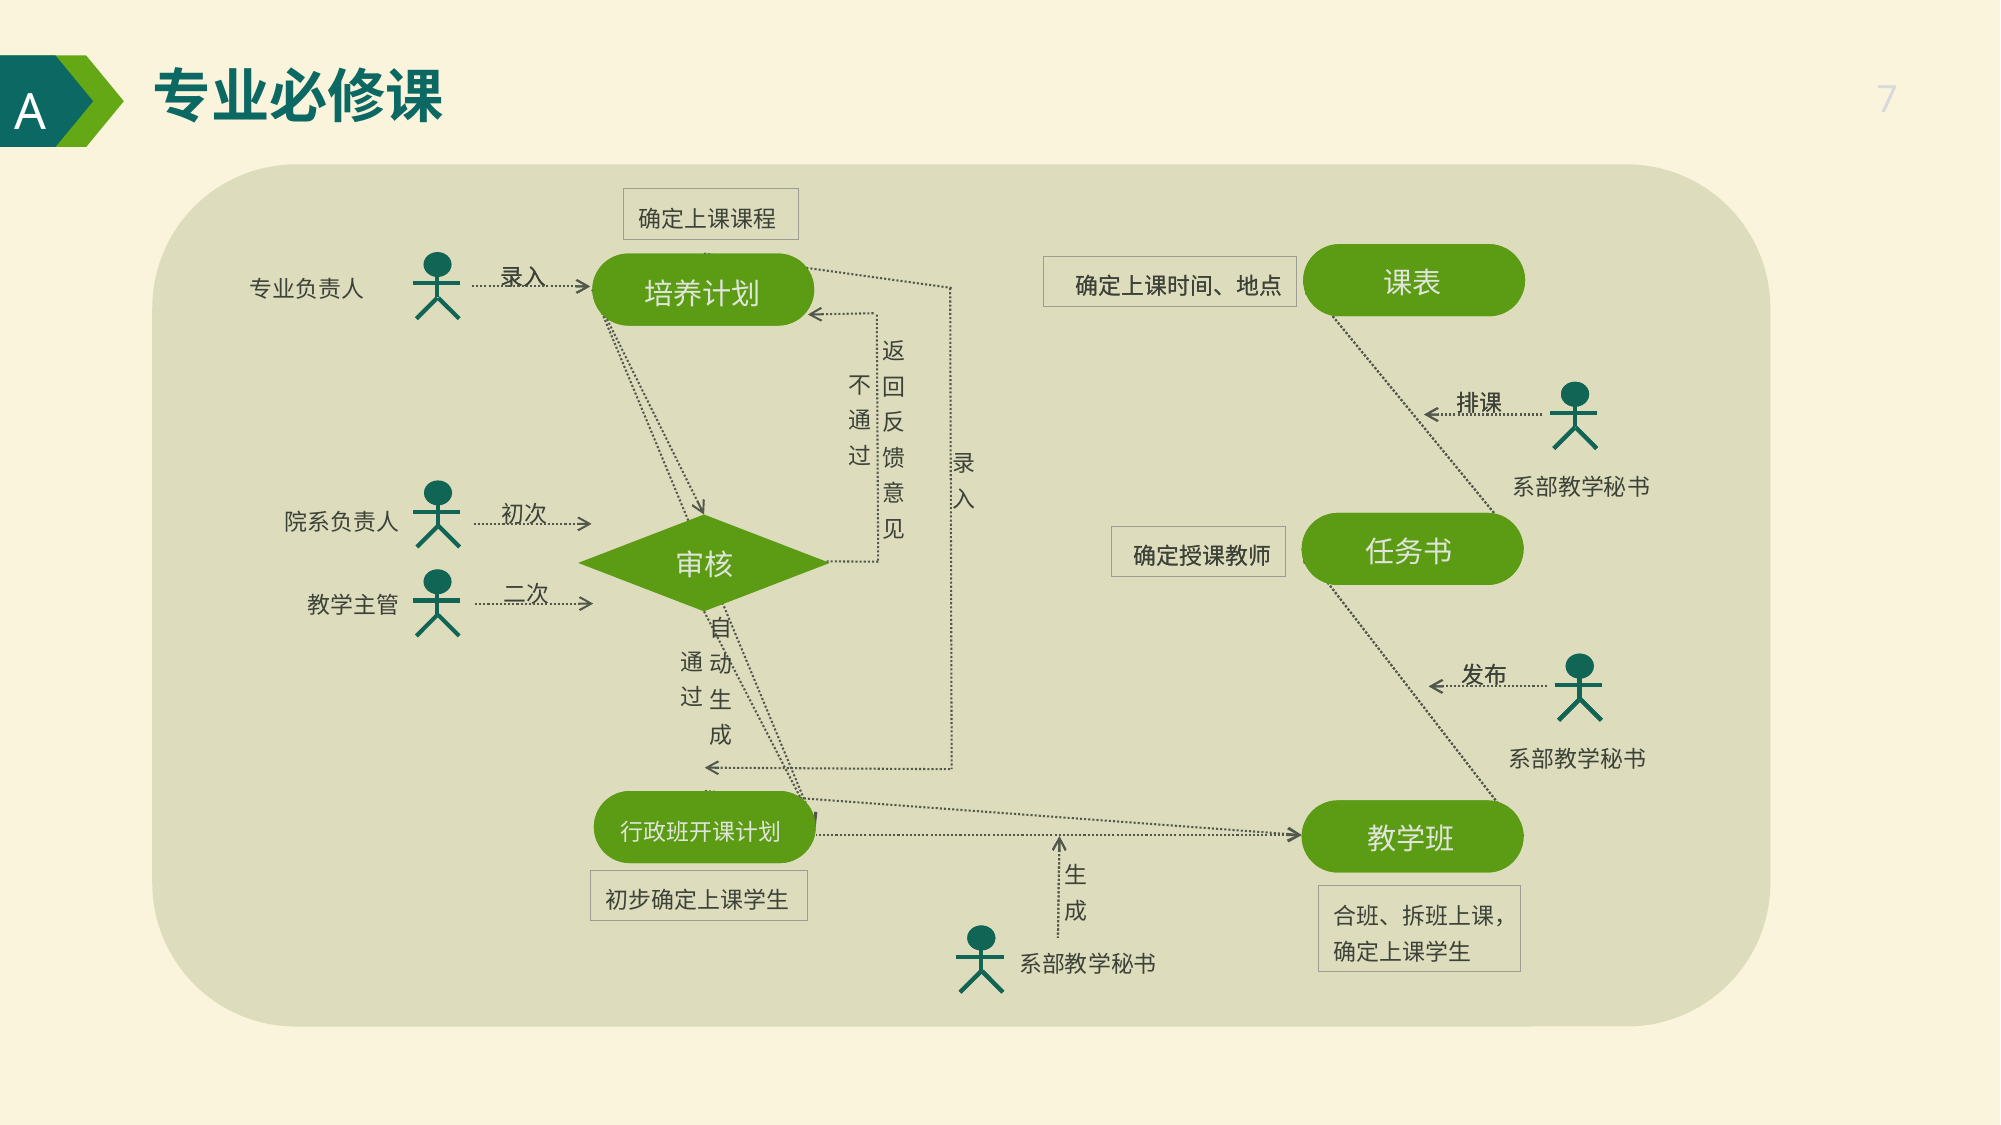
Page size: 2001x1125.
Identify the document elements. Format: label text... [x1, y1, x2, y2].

text_box [338, 1027, 468, 1032]
list 专业必修课 [137, 60, 718, 131]
text_box [152, 164, 1771, 1027]
text_box A [0, 54, 90, 148]
